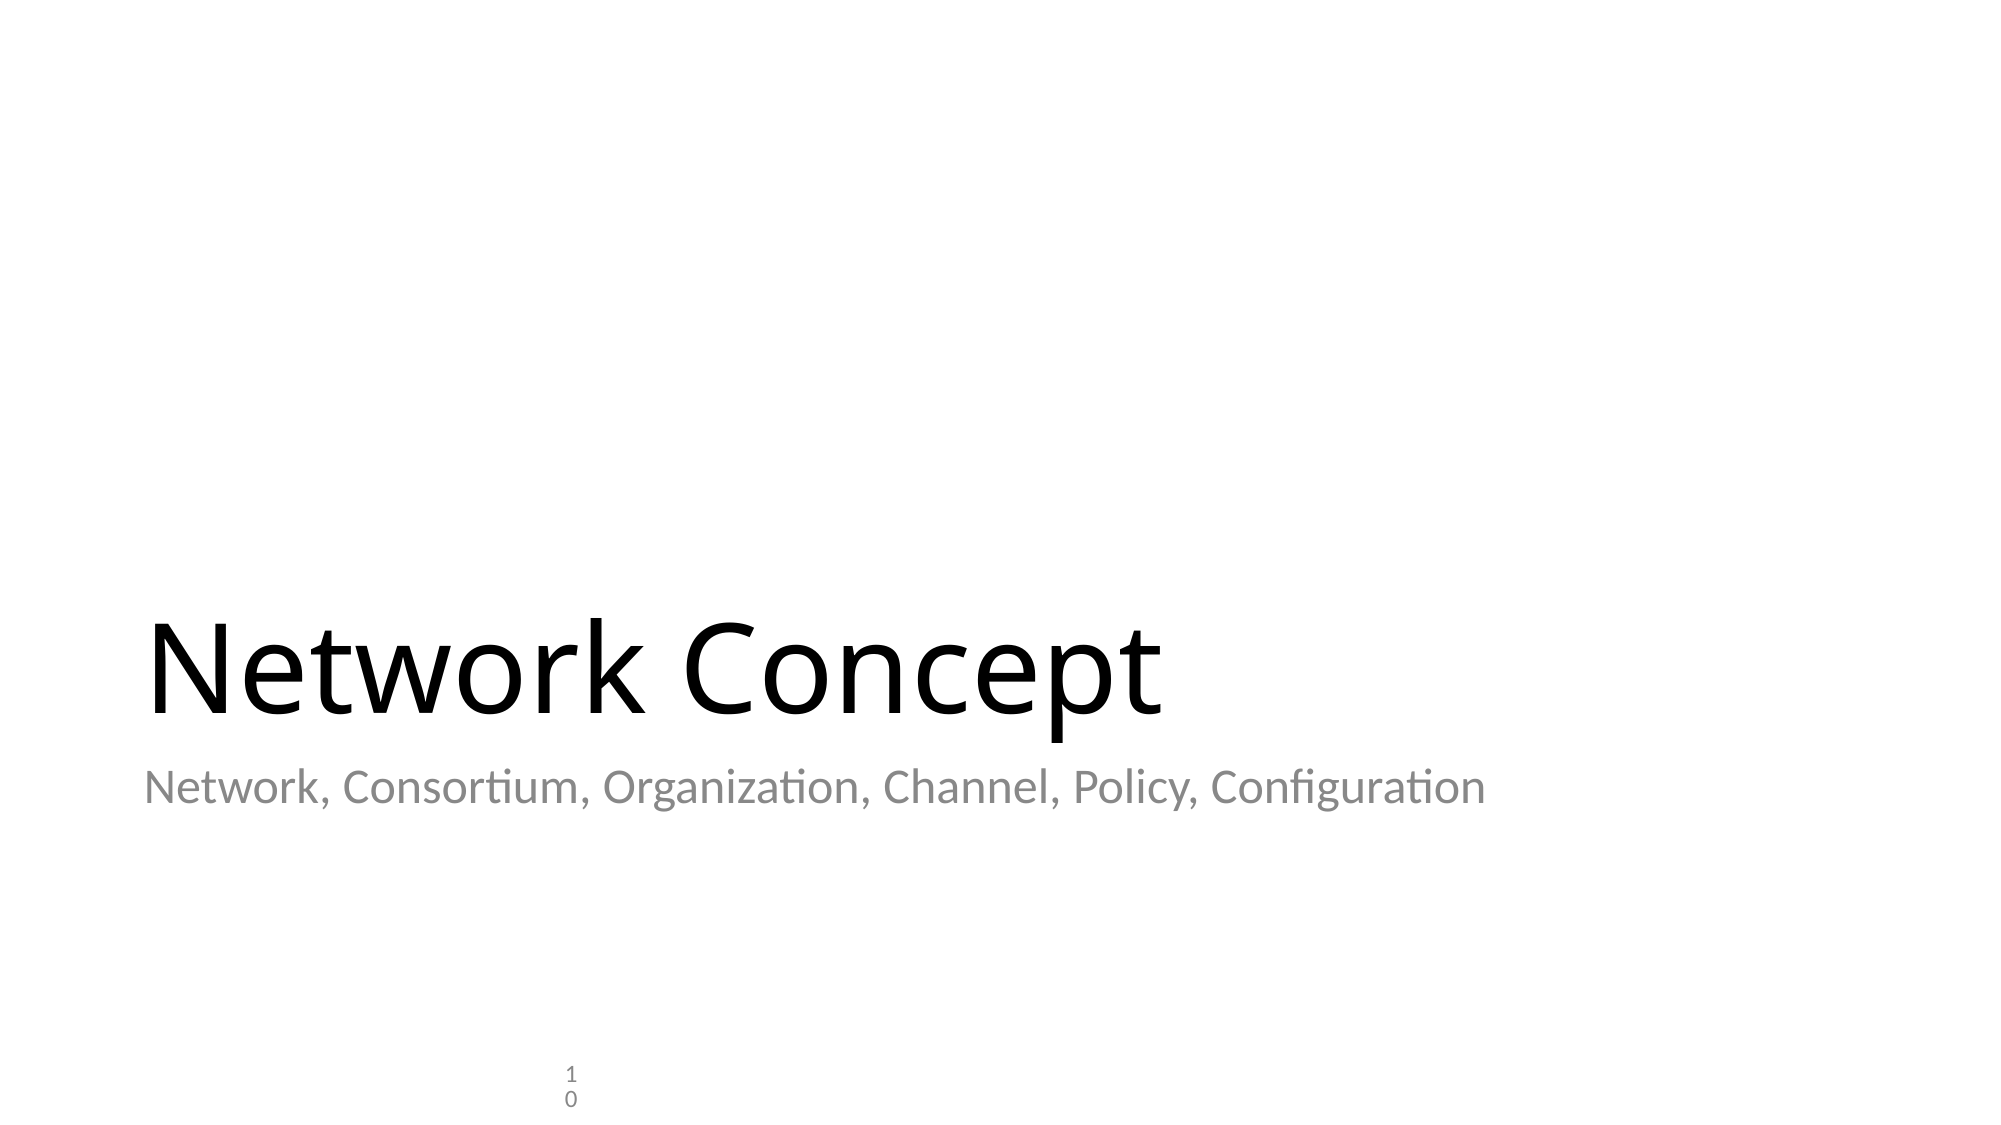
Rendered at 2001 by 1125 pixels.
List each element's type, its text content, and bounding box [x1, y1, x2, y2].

slide_number 10 [556, 1050, 588, 1096]
list Network, Consortium, Organization, Channel, Policy, Configuration [135, 752, 1862, 1000]
title Network Concept [135, 279, 1862, 749]
